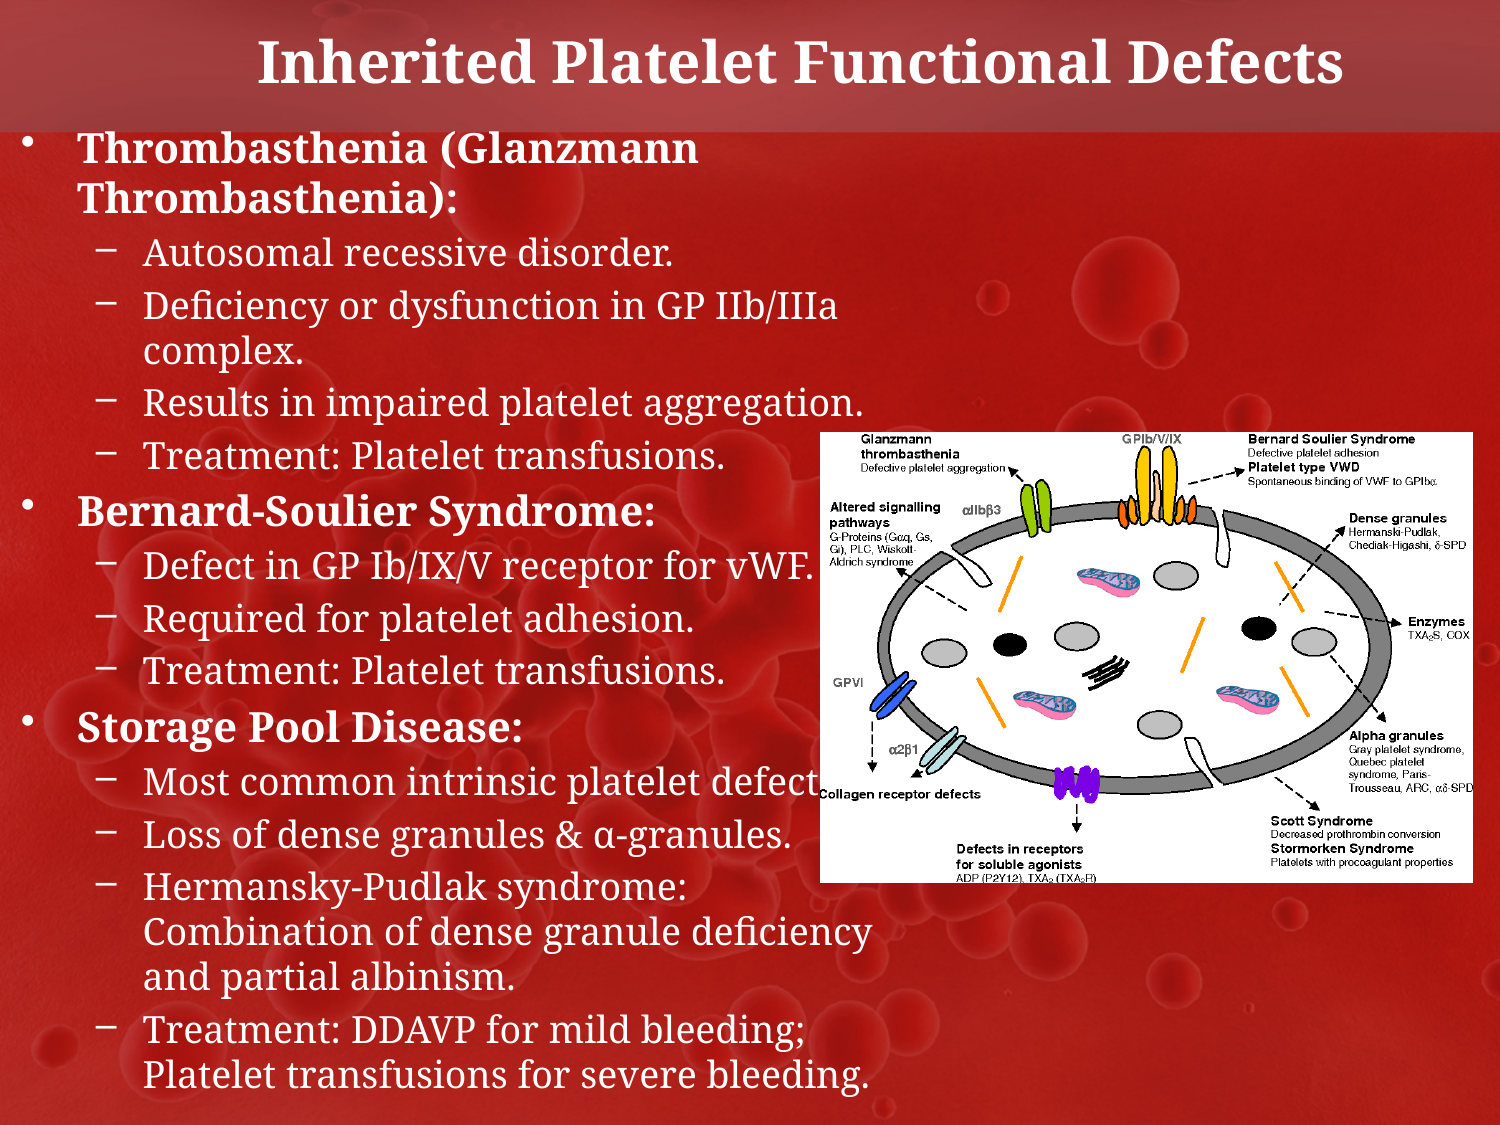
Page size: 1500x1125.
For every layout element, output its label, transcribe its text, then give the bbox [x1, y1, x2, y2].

title Inherited Platelet Functional Defects [241, 18, 1448, 103]
picture [0, 0, 1500, 1125]
list Thrombasthenia (Glanzmann Thrombasthenia): Autosomal recessive disorder. Deficiency or dysfunction in GP IIb/IIIa complex. Results in impaired platelet aggregation. Treatment: Platelet transfusions. Bernard-Soulier Syndrome: Defect in GP Ib/IX/V receptor for vWF. Required for platelet adhesion. Treatment: Platelet transfusions. Storage Pool Disease: Most common intrinsic platelet defect. Loss of dense granules & α-granules. Hermansky-Pudlak syndrome: Combination of dense granule deficiency and partial albinism. Treatment: DDAVP for mild bleeding; Platelet transfusions for severe bleeding. [5, 113, 901, 1024]
